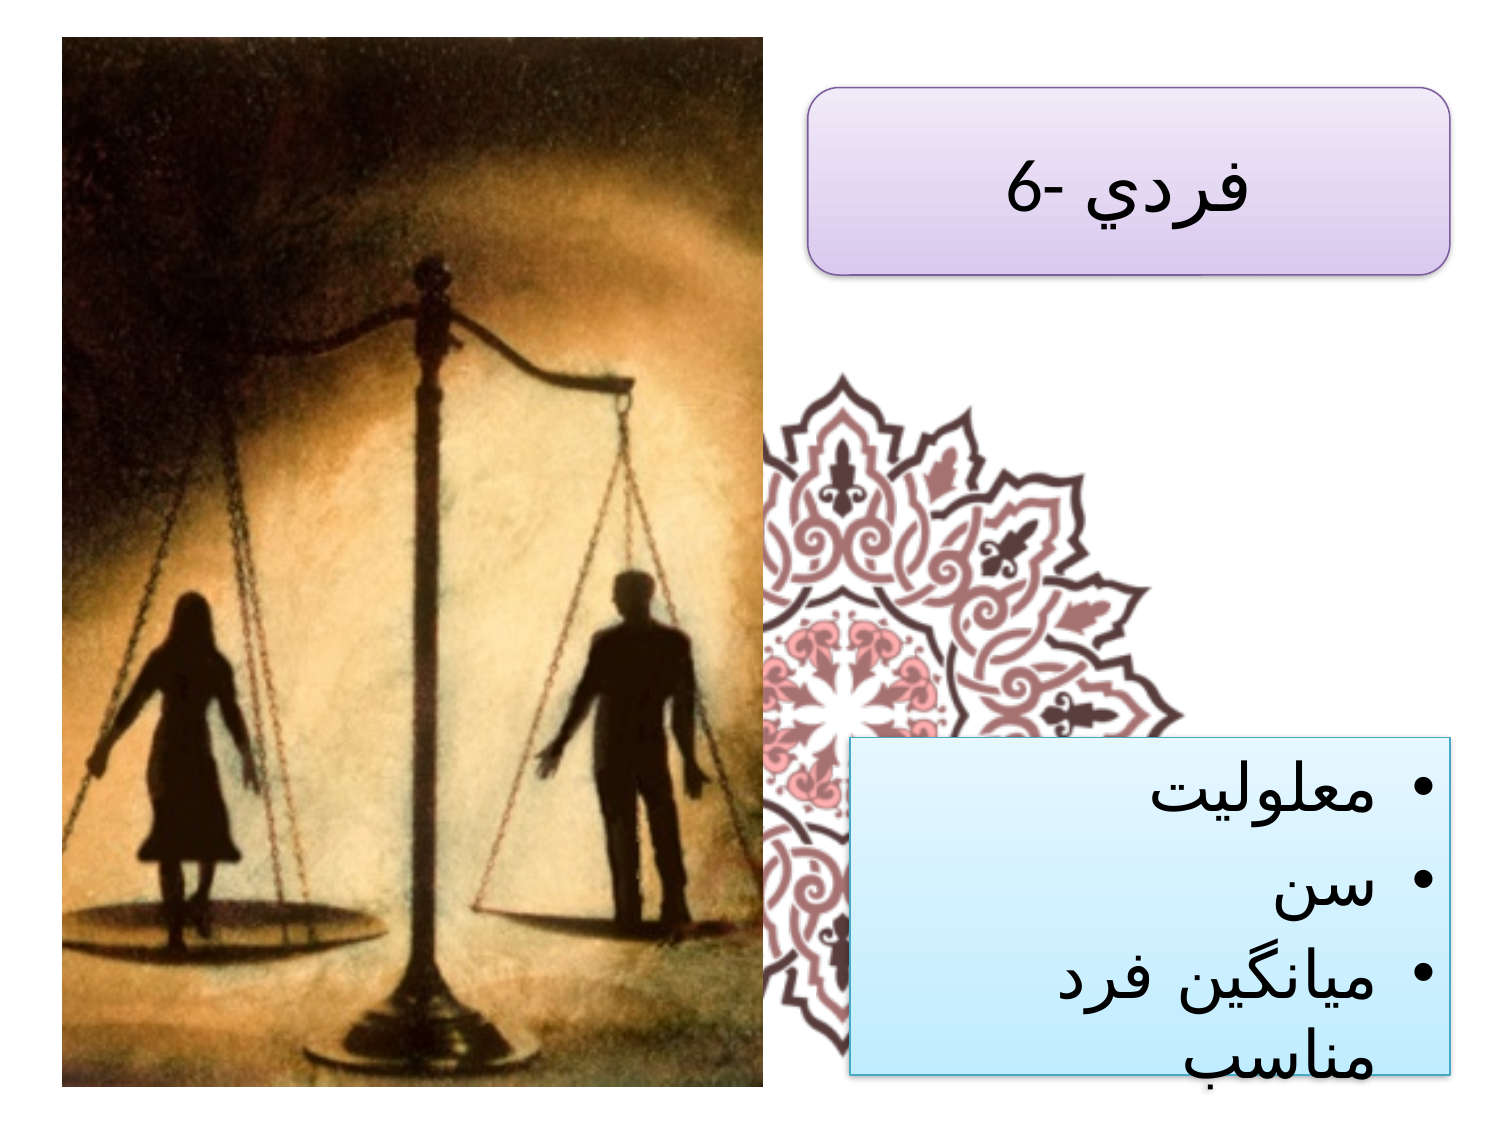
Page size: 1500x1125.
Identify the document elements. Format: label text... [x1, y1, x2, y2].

picture [62, 37, 1201, 1087]
text_box 6- فردي [806, 86, 1451, 276]
list معلوليت سن ميانگين فرد مناسب [1202, 737, 1451, 1076]
